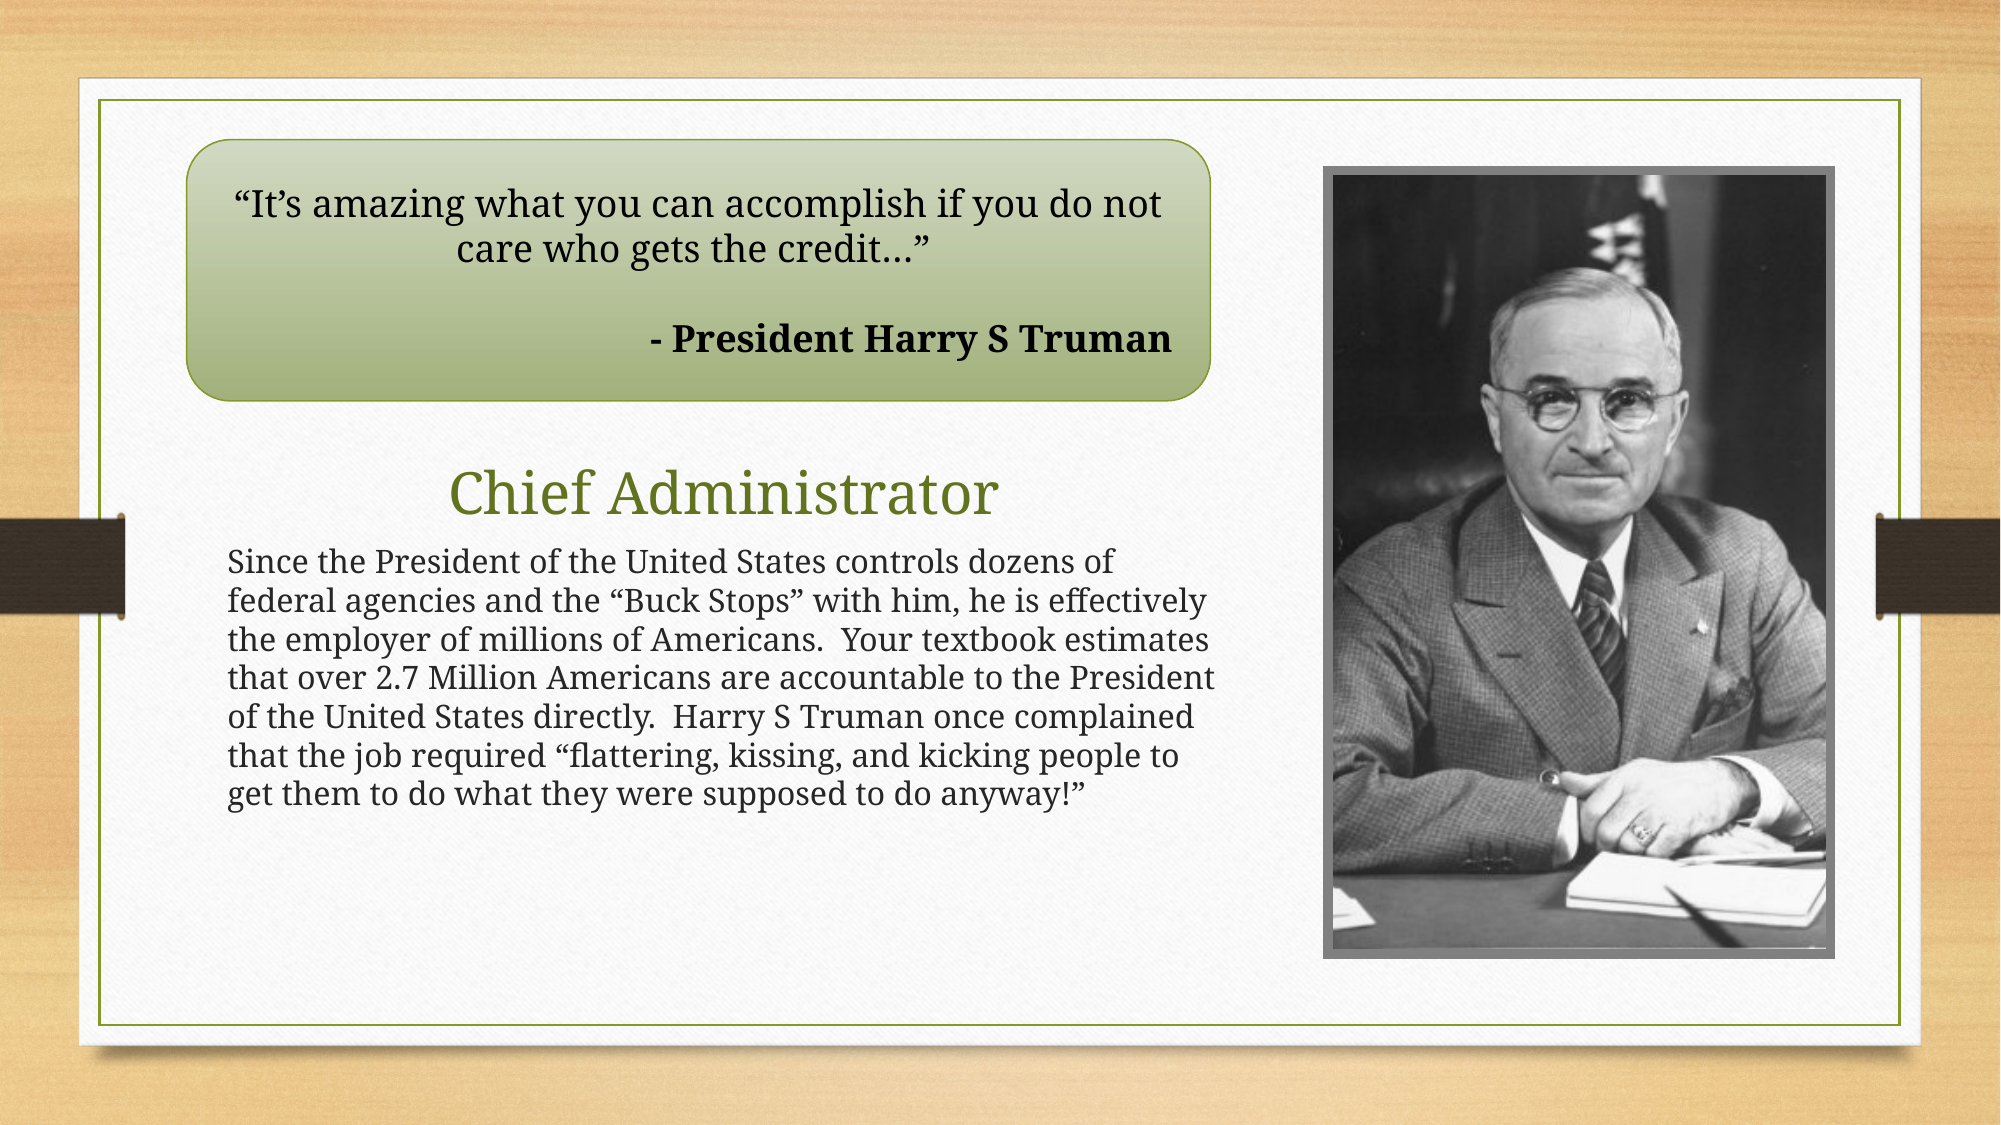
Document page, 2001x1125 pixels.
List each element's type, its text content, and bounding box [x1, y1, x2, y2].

list Since the President of the United States controls dozens of federal agencies and the “Buck Stops” with him, he is effectively the employer of millions of Americans. Your textbook estimates that over 2.7 Million Americans are accountable to the President of the United States directly. Harry S Truman once complained that the job required “flattering, kissing, and kicking people to get them to do what they were supposed to do anyway!” [212, 534, 1237, 834]
title Chief Administrator [212, 309, 1237, 534]
text_box “It’s amazing what you can accomplish if you do not care who gets the credit…” - President Harry S Truman [185, 138, 1212, 402]
picture [0, 0, 2001, 1125]
